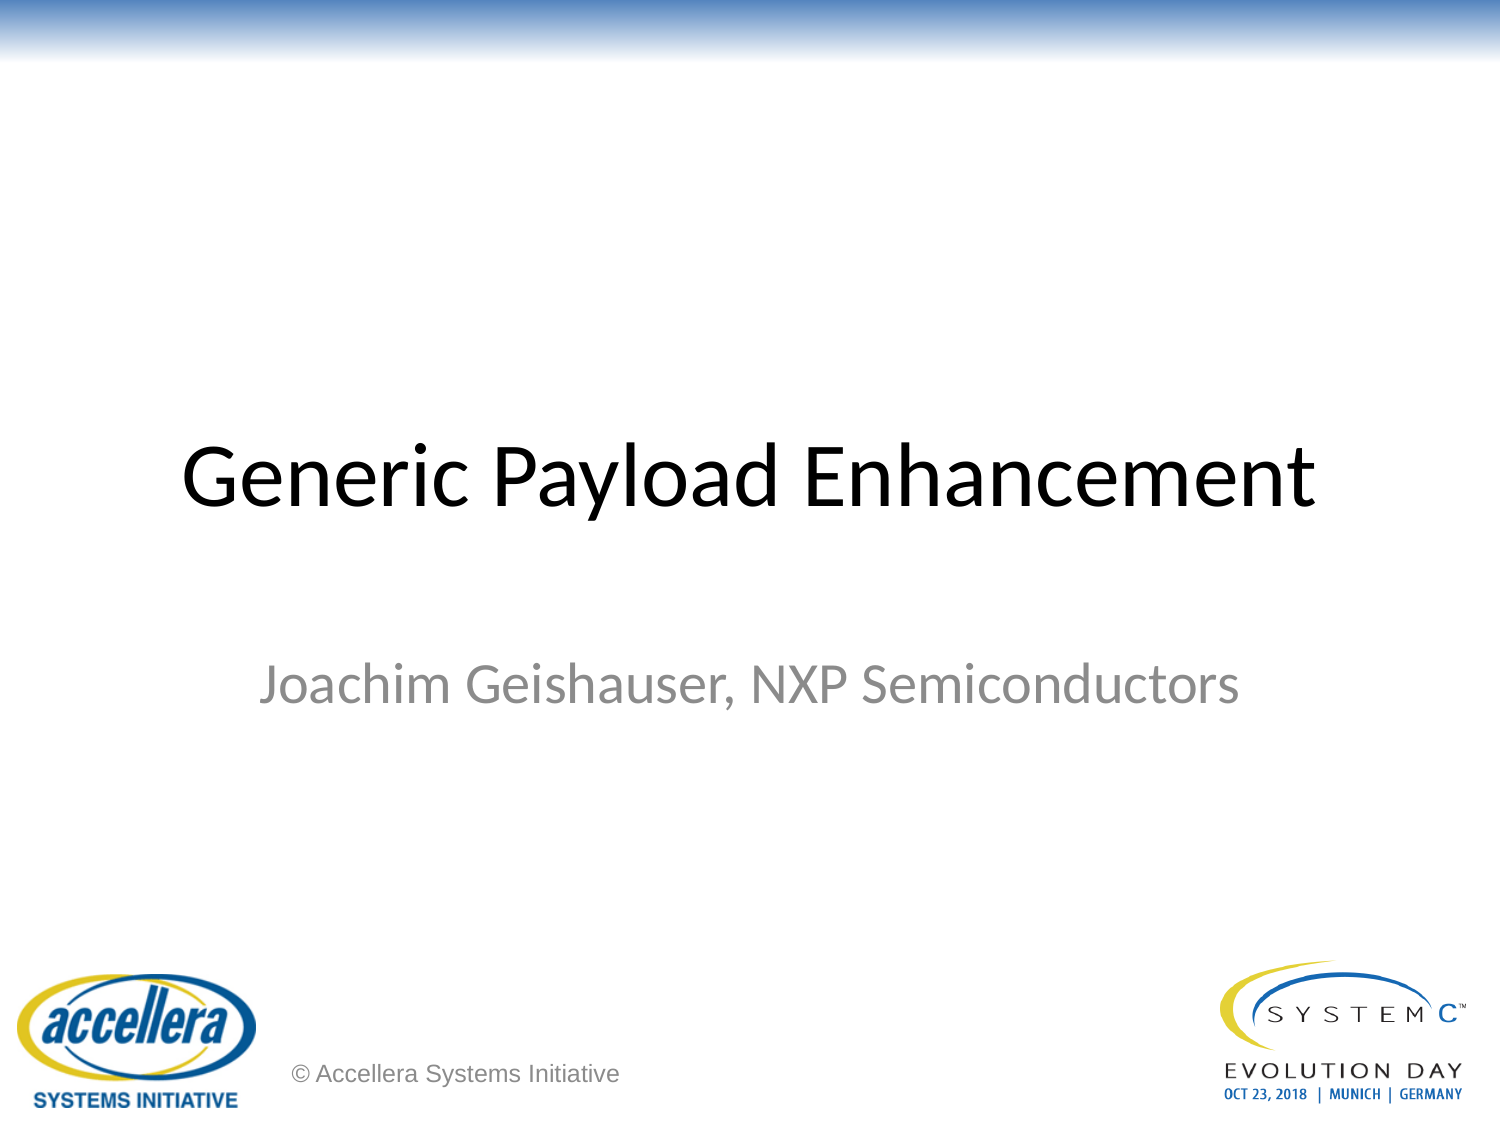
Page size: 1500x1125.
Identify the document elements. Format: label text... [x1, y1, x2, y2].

picture [1211, 957, 1474, 1111]
title Generic Payload Enhancement [112, 349, 1388, 591]
picture [17, 974, 256, 1108]
footer © Accellera Systems Initiative [275, 1042, 638, 1103]
subtitle Joachim Geishauser, NXP Semiconductors [225, 637, 1275, 925]
